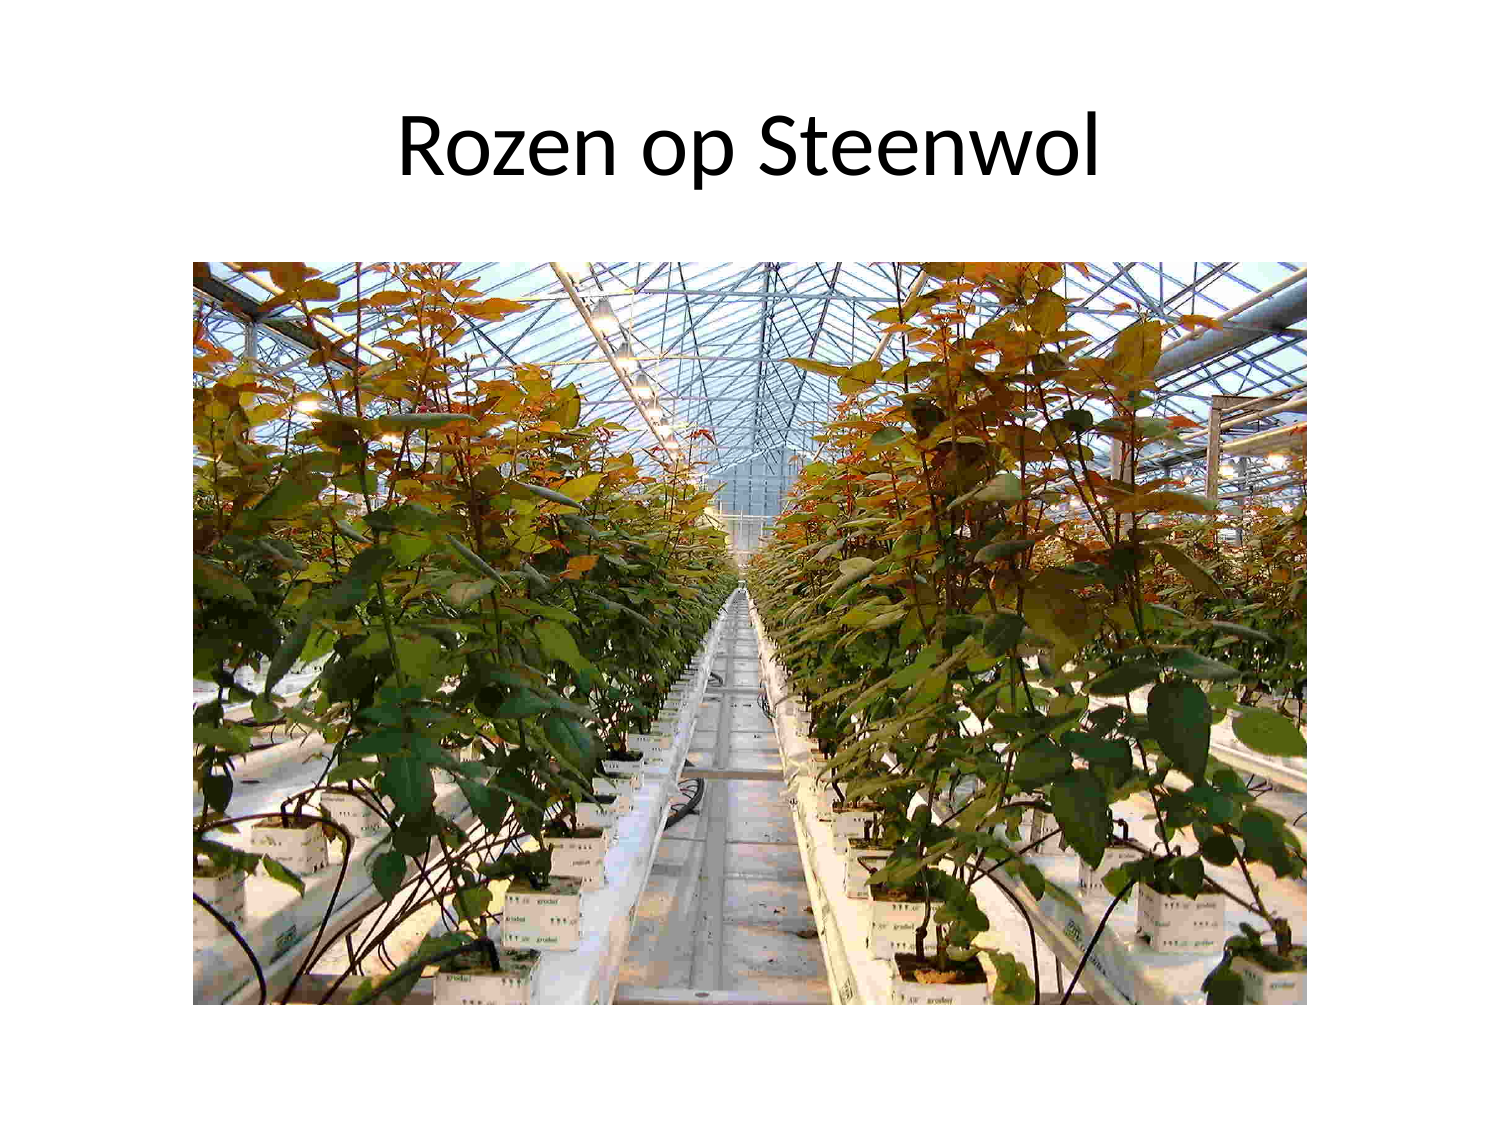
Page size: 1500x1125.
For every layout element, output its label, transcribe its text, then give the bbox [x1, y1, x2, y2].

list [192, 262, 1307, 1006]
title Rozen op Steenwol [75, 45, 1425, 233]
